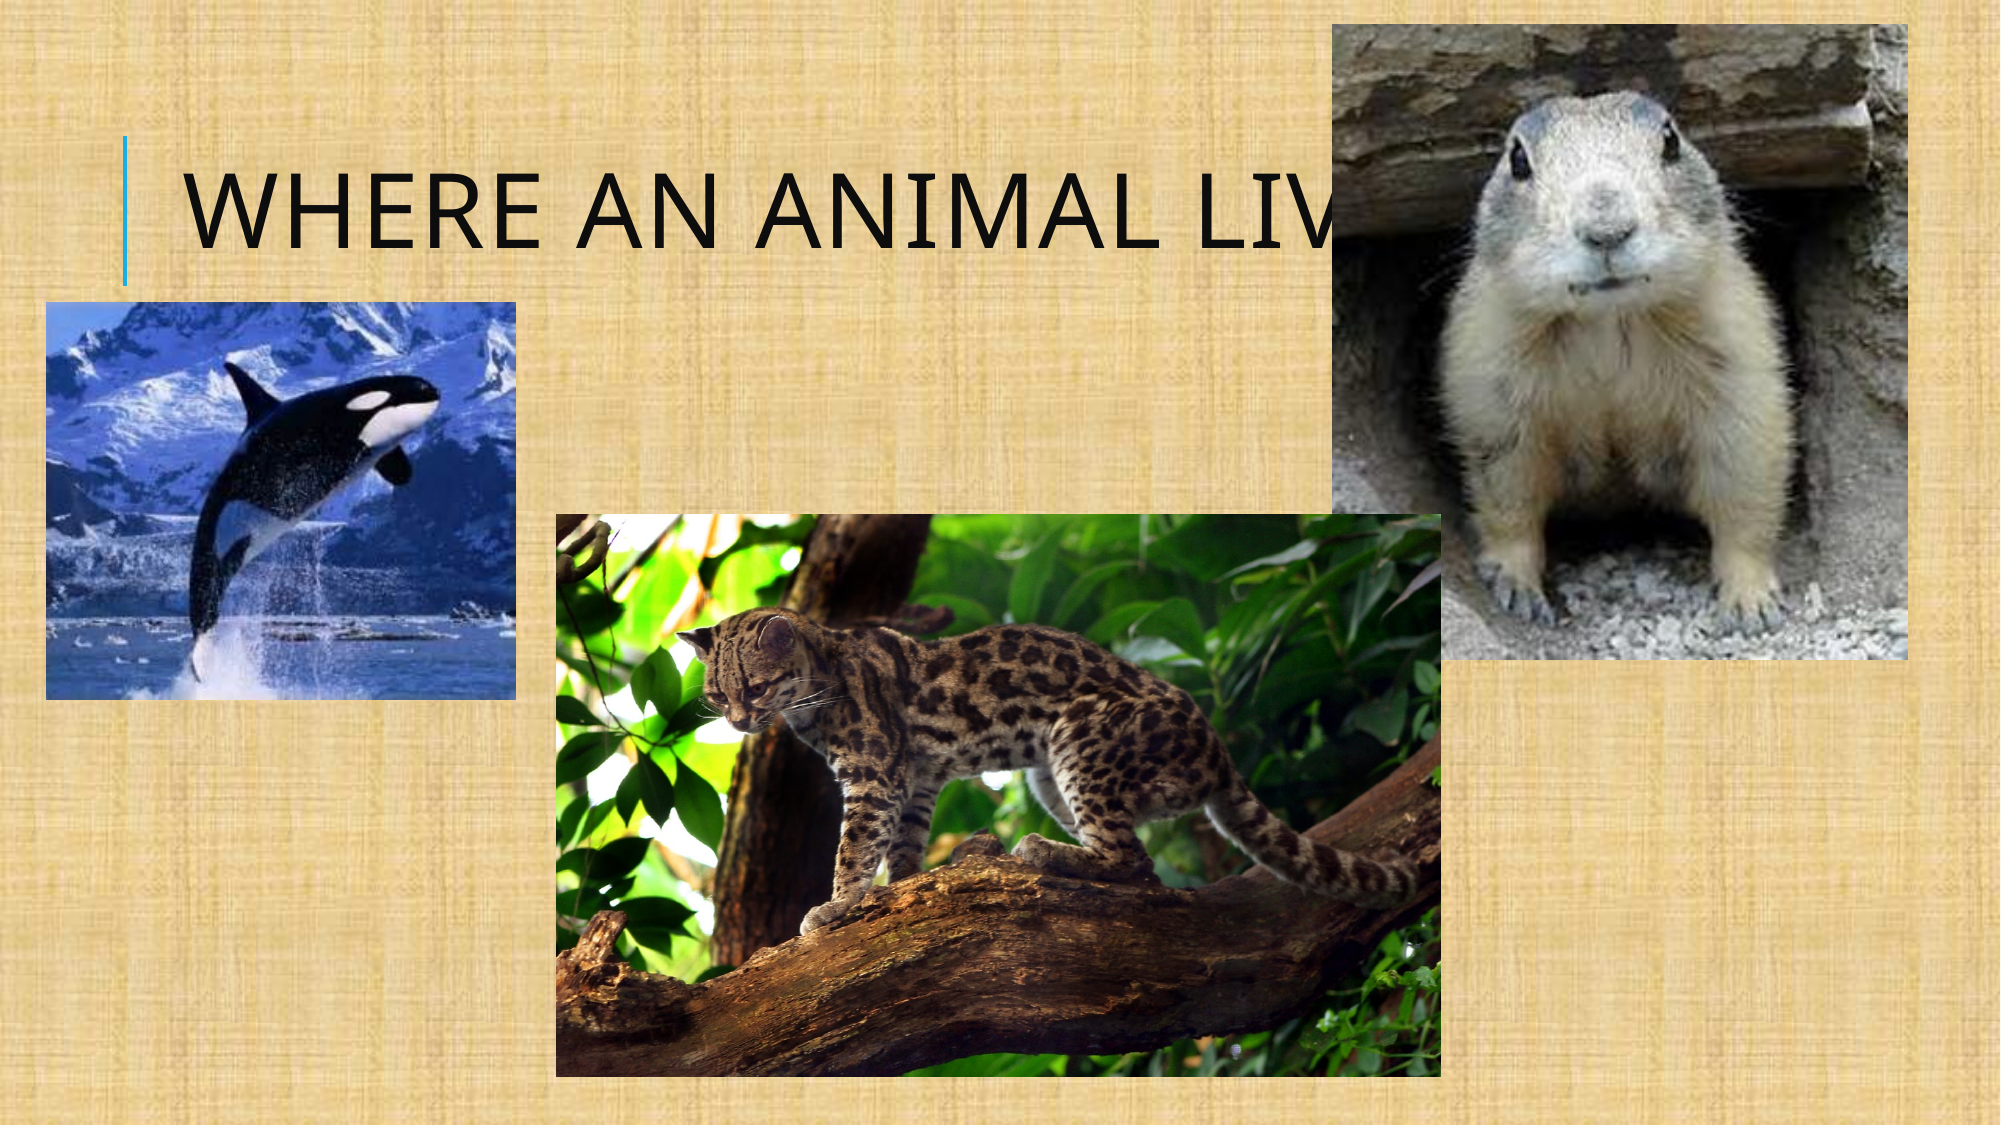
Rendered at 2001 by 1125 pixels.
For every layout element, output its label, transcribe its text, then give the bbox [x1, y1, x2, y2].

picture [0, 0, 2001, 1125]
title Where an animal lives [168, 96, 1324, 342]
